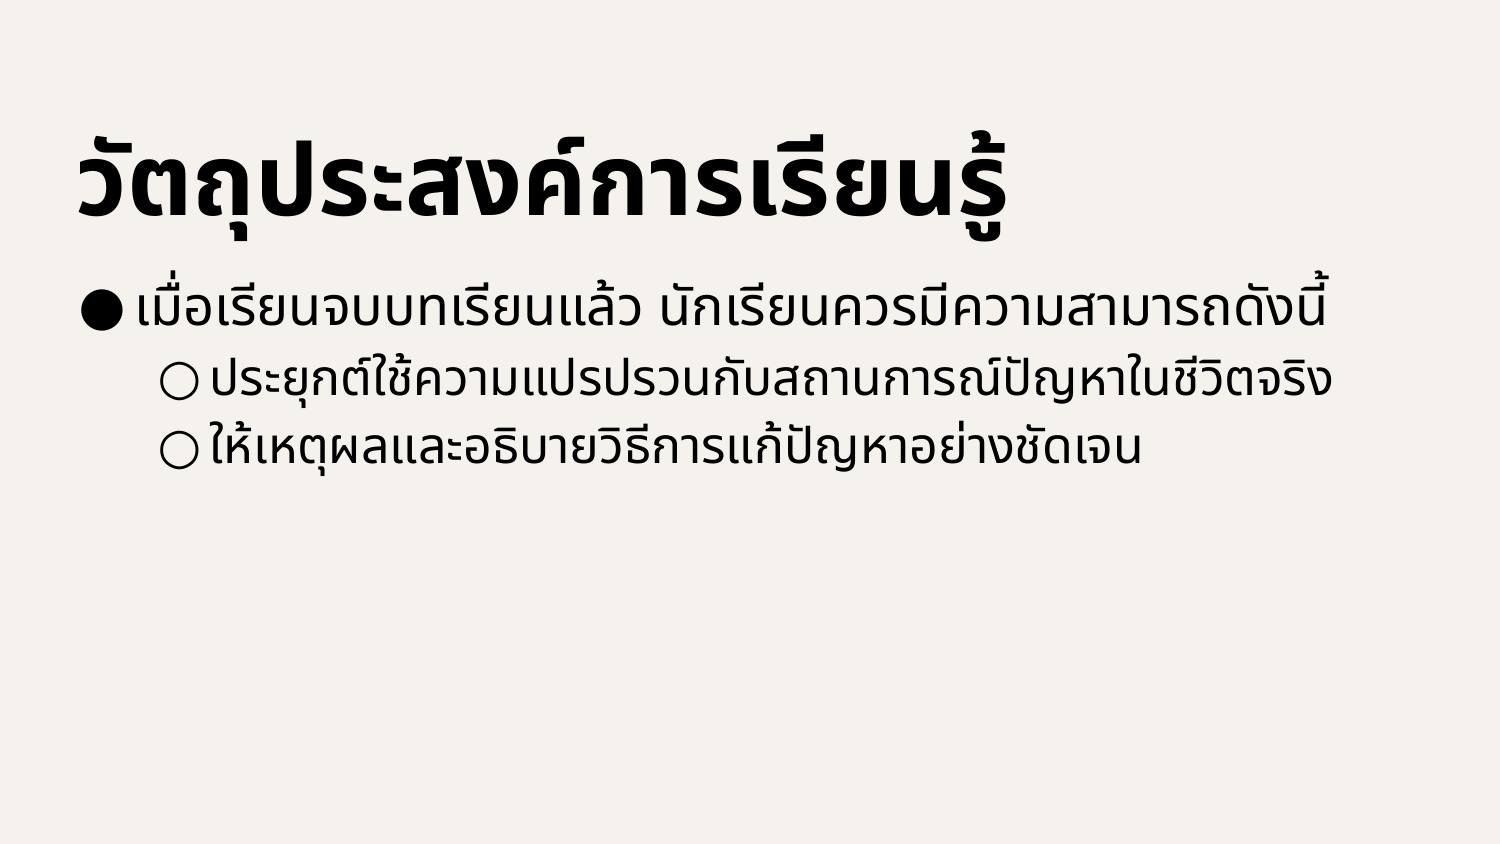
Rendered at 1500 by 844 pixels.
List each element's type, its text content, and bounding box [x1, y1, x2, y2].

title วัตถุประสงค์การเรียนรู้ [60, 99, 1327, 194]
text_box เมื่อเรียนจบบทเรียนแล้ว นักเรียนควรมีความสามารถดังนี้ ประยุกต์ใช้ความแปรปรวนกับสถานการณ์ปัญหาในชีวิตจริง ให้เหตุผลและอธิบายวิธีการแก้ปัญหาอย่างชัดเจน [44, 246, 1500, 598]
